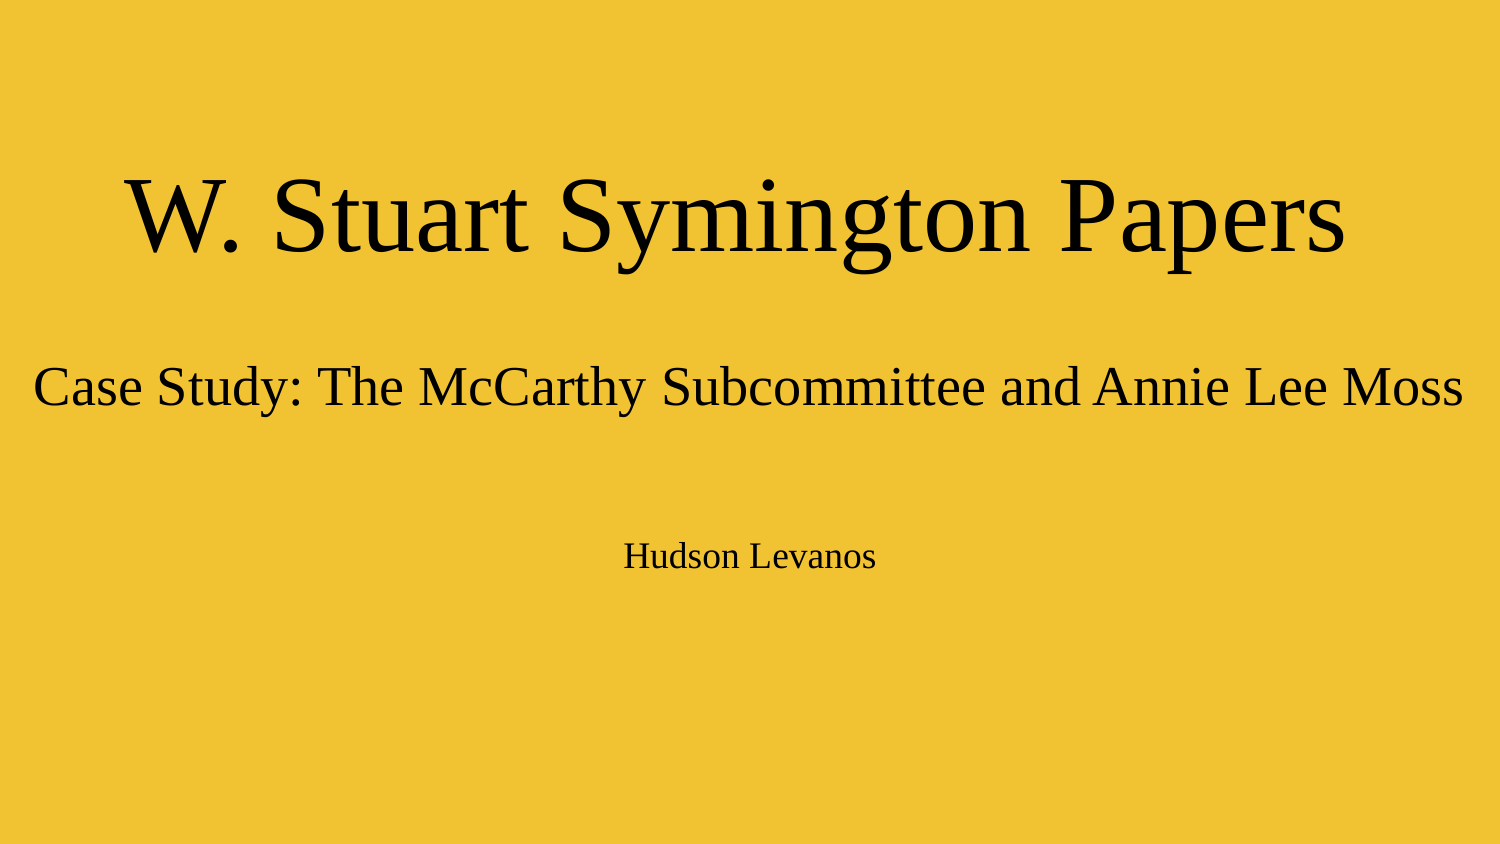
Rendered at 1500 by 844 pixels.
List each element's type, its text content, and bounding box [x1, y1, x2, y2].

subtitle Case Study: The McCarthy Subcommittee and Annie Lee Moss Hudson Levanos [0, 339, 1500, 844]
title W. Stuart Symington Papers [51, 0, 1449, 291]
